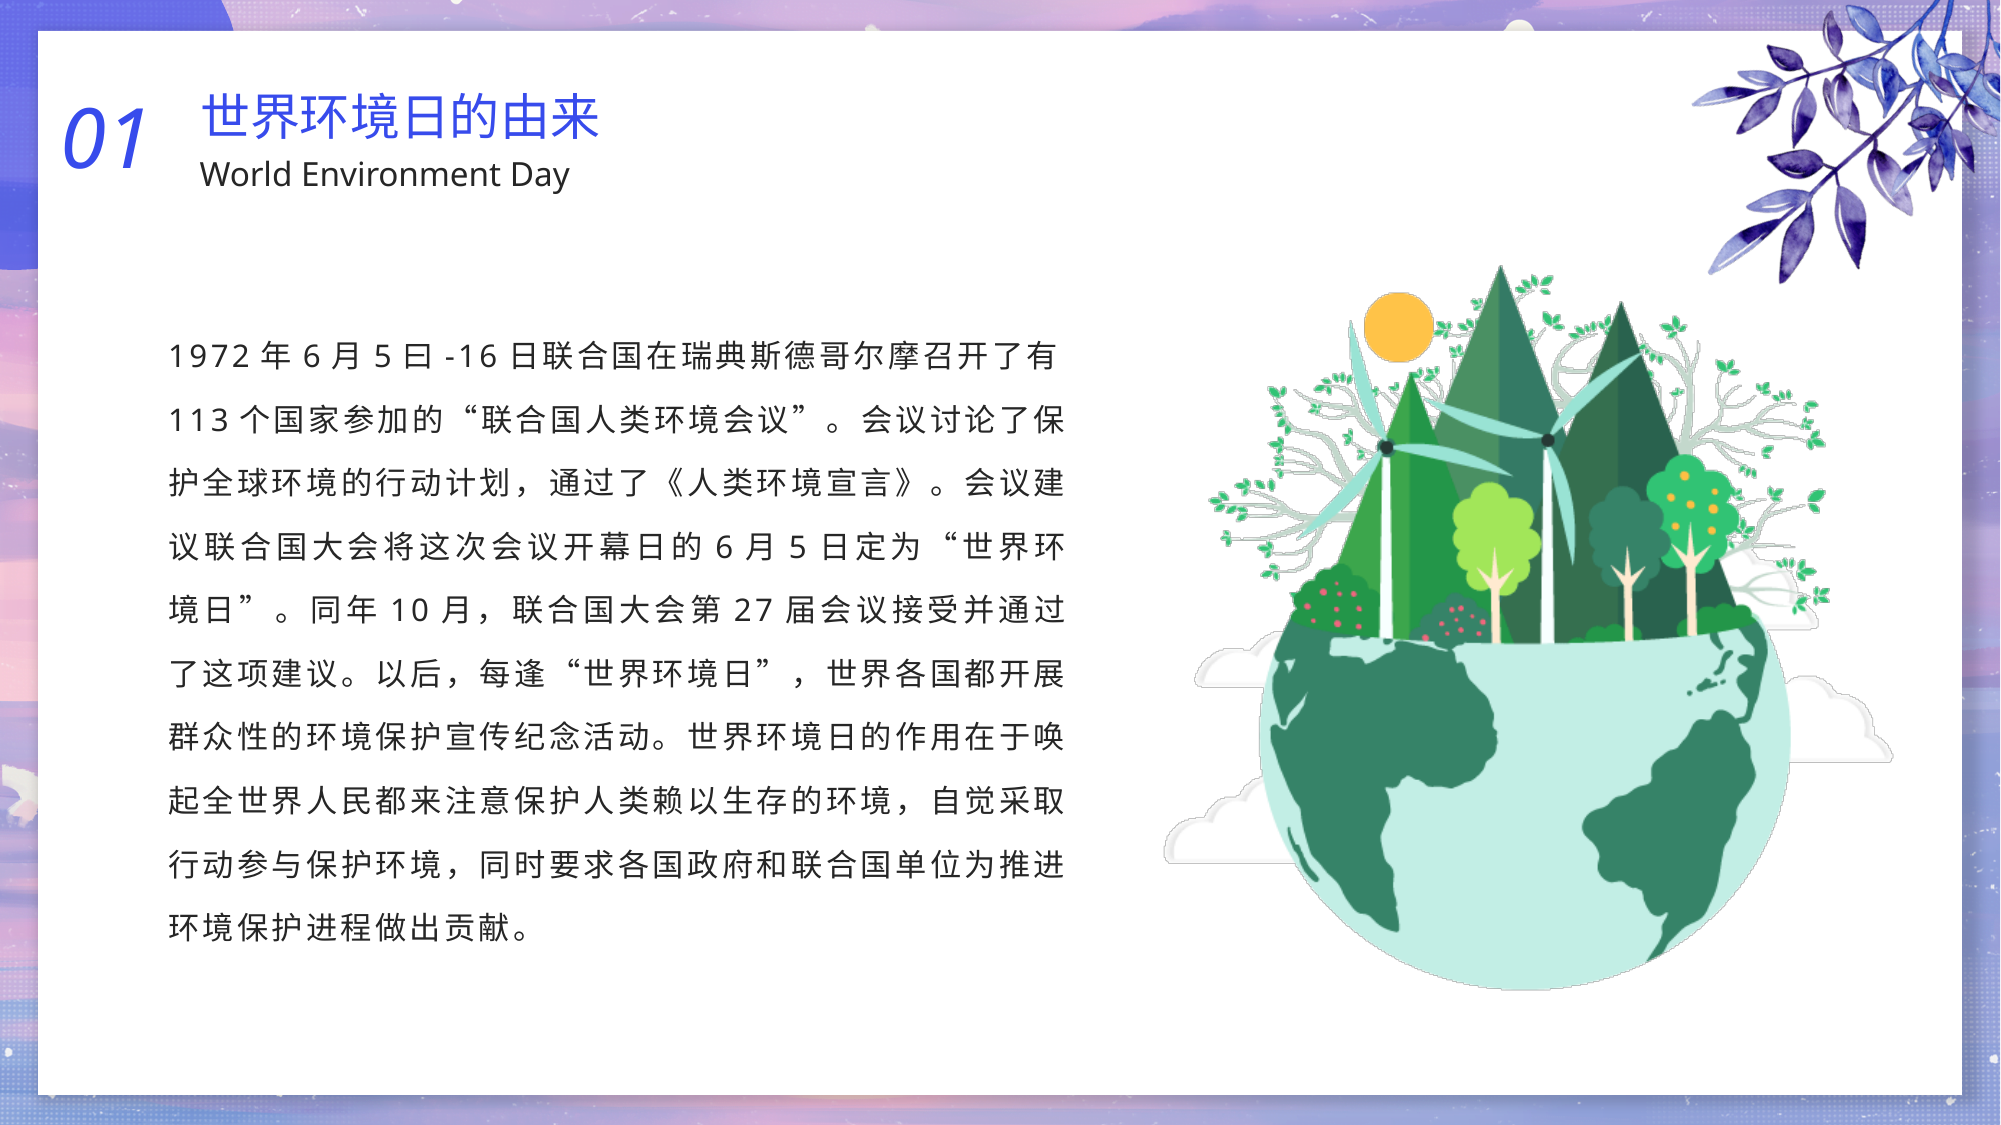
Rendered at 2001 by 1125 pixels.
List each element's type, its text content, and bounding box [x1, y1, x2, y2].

picture [0, 0, 2001, 1125]
list 世界环境日的由来 [184, 209, 729, 731]
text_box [40, 77, 729, 202]
